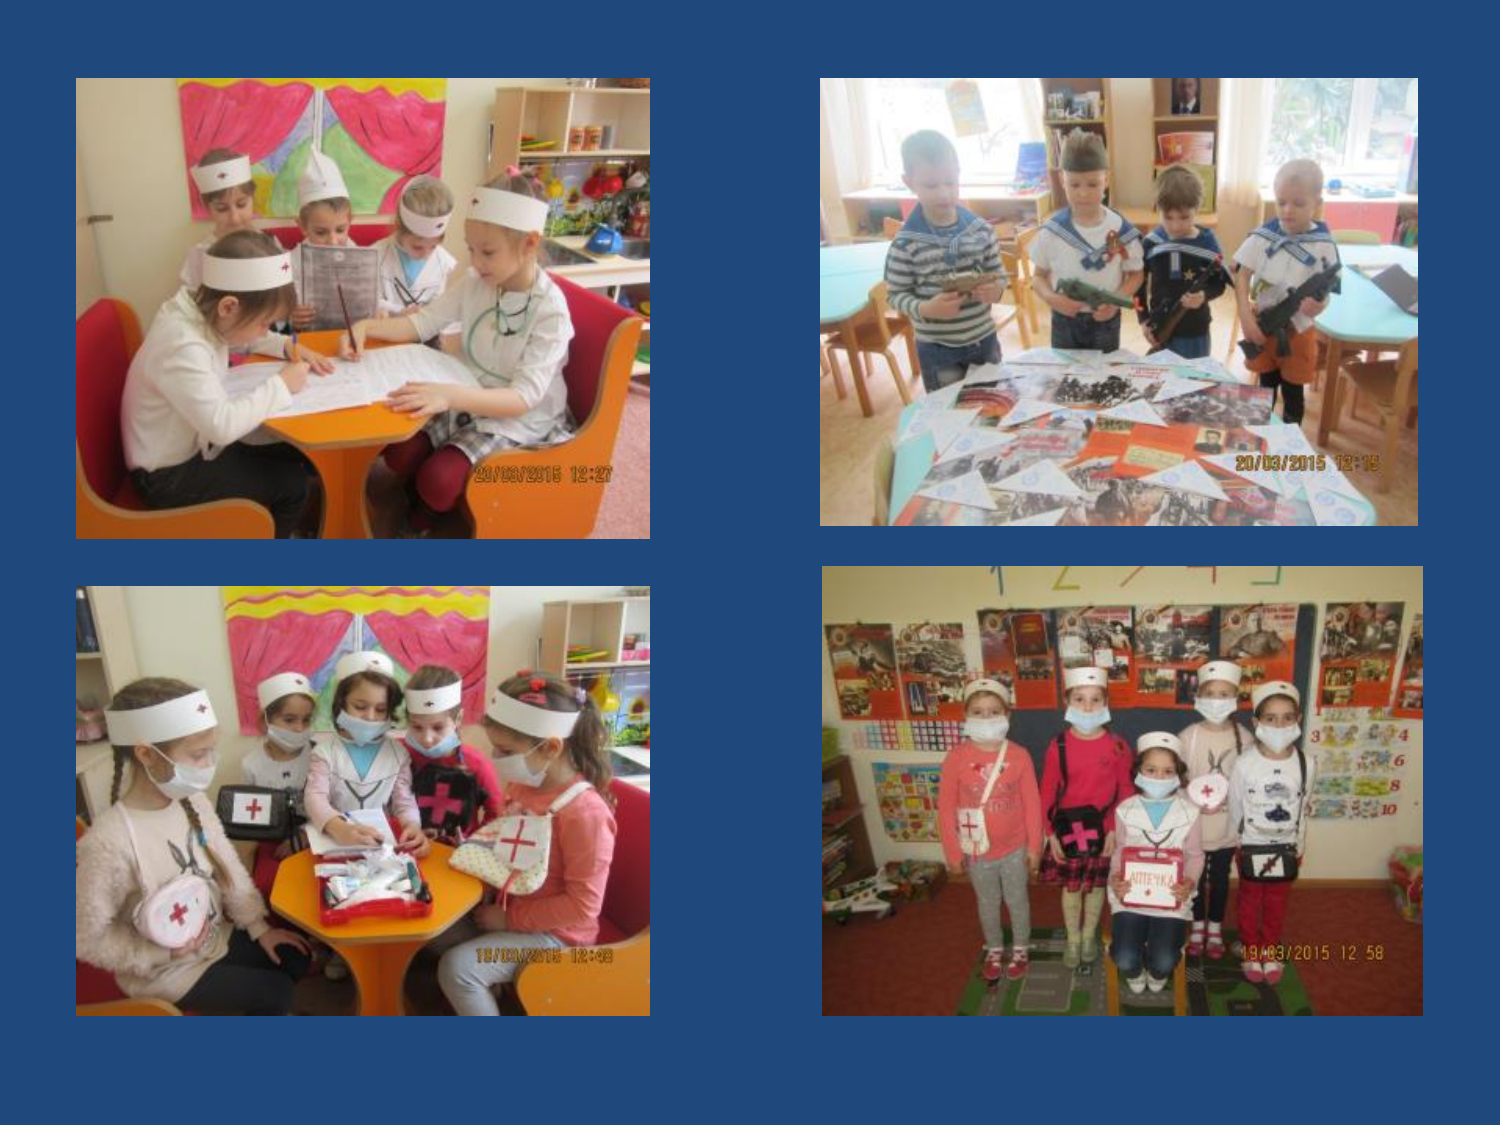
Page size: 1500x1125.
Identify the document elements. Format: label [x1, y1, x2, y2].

picture [822, 565, 1423, 1016]
picture [820, 77, 1418, 526]
picture [76, 585, 650, 1016]
picture [76, 77, 650, 540]
